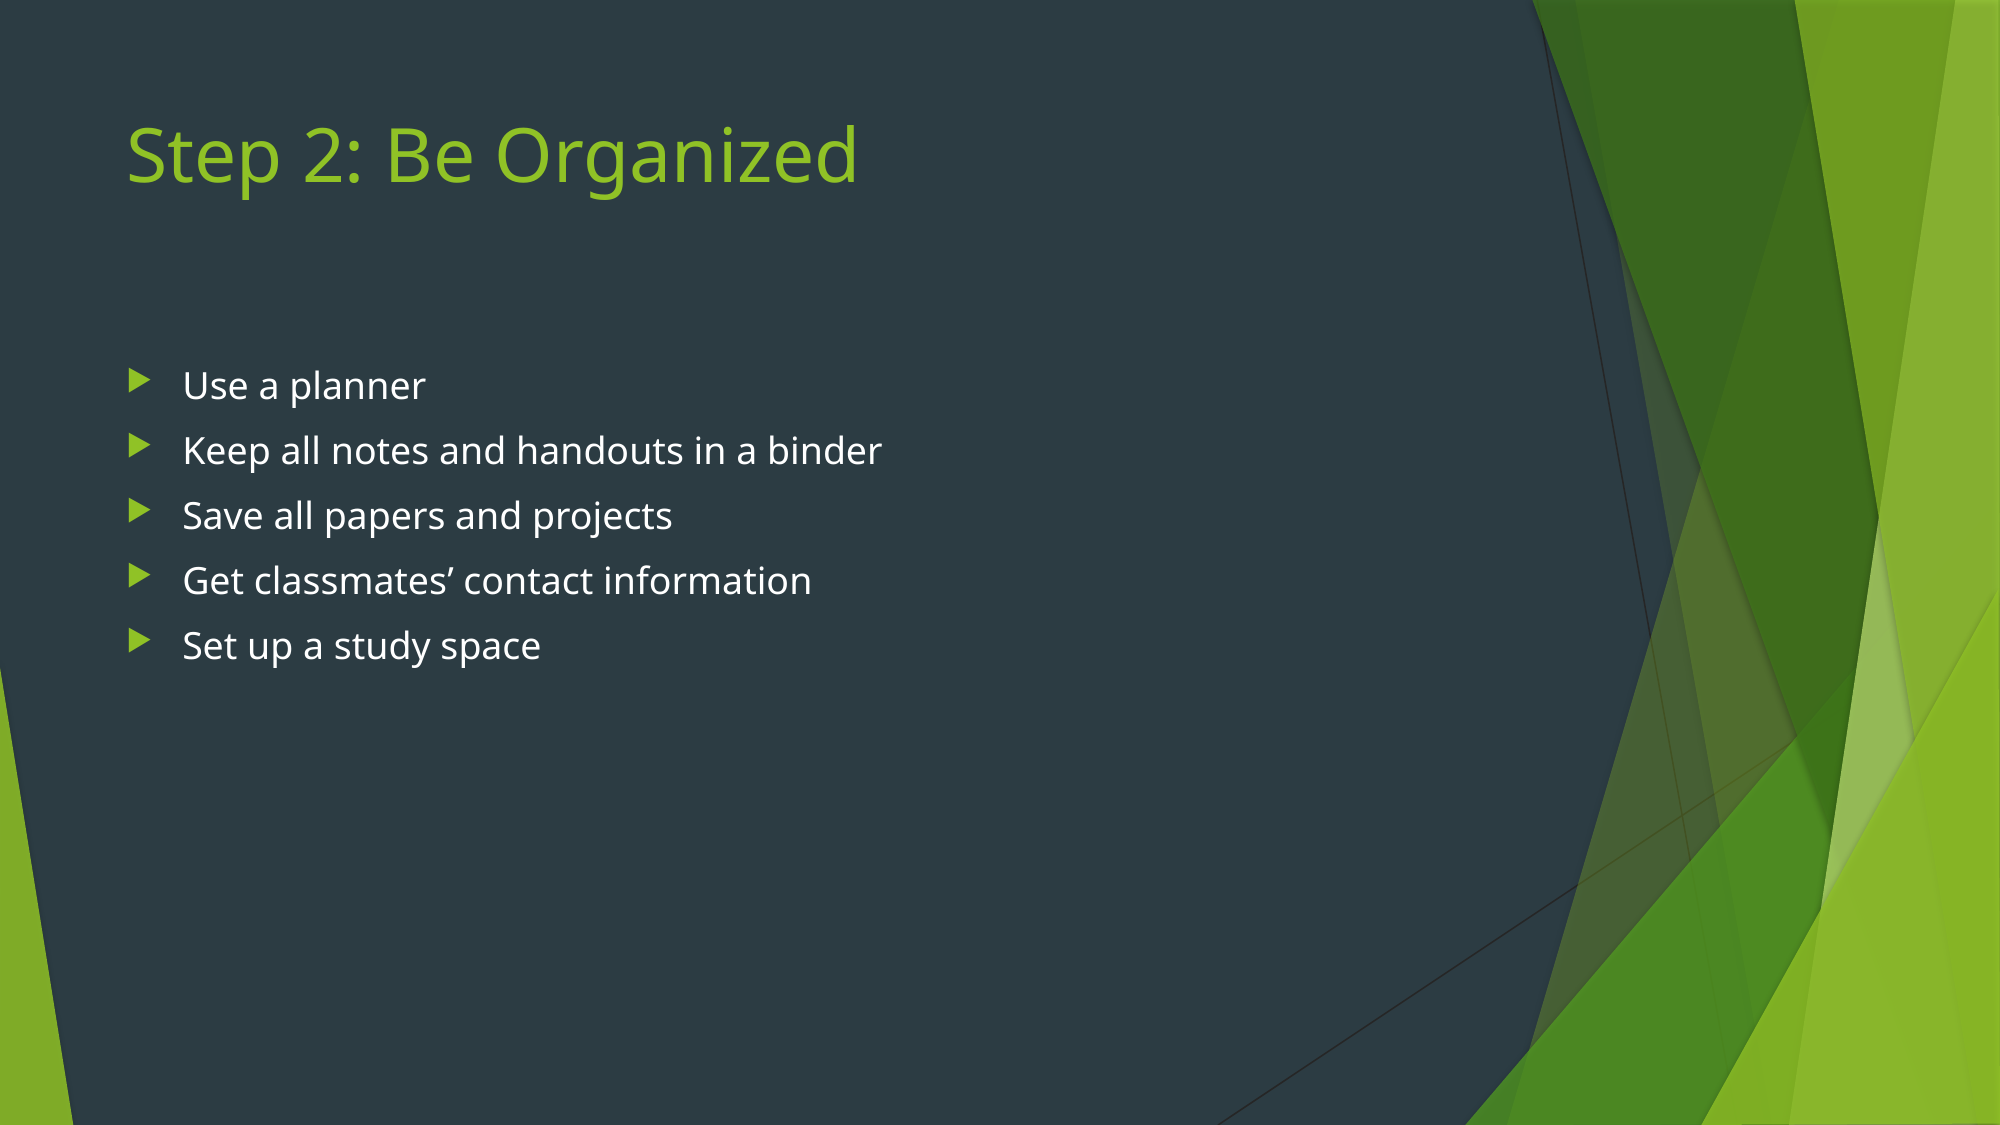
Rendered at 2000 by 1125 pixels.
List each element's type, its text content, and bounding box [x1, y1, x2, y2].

title Step 2: Be Organized [111, 99, 1522, 317]
list Use a planner Keep all notes and handouts in a binder Save all papers and projects Get classmates’ contact information Set up a study space [111, 354, 1522, 992]
